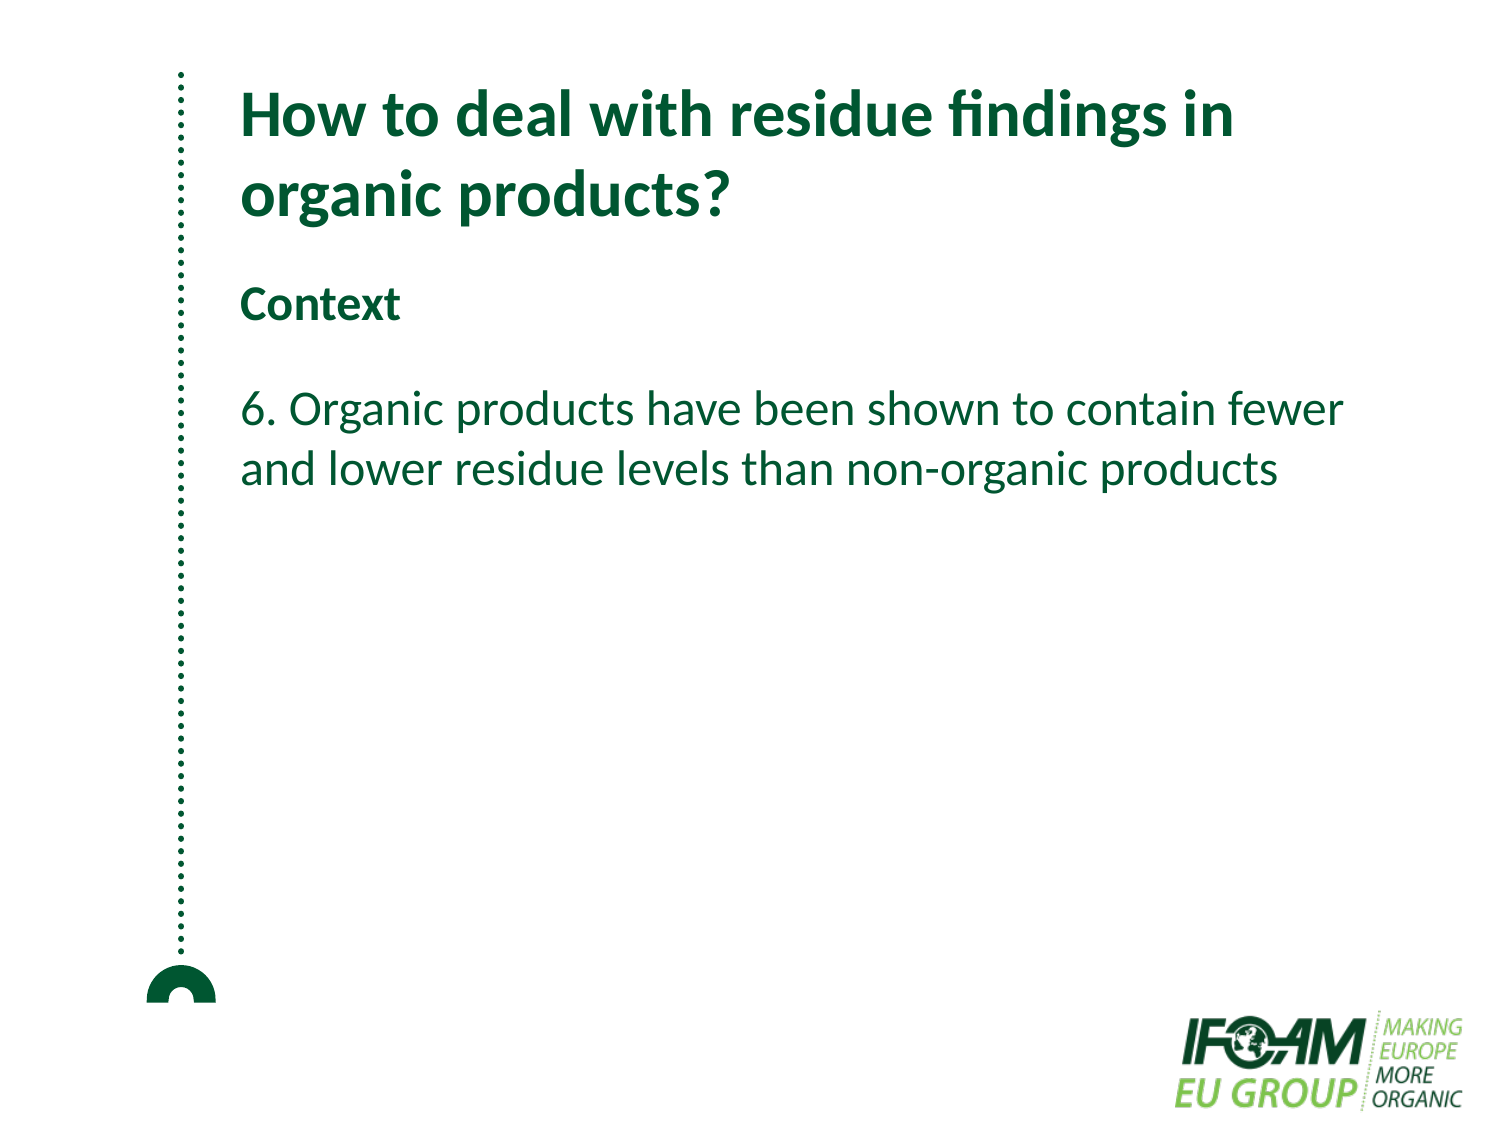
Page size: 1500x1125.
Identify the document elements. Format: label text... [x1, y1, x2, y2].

title How to deal with residue findings in organic products? [225, 62, 1425, 250]
list Context 6. Organic products have been shown to contain fewer and lower residue levels than non-organic products [225, 262, 1425, 1000]
